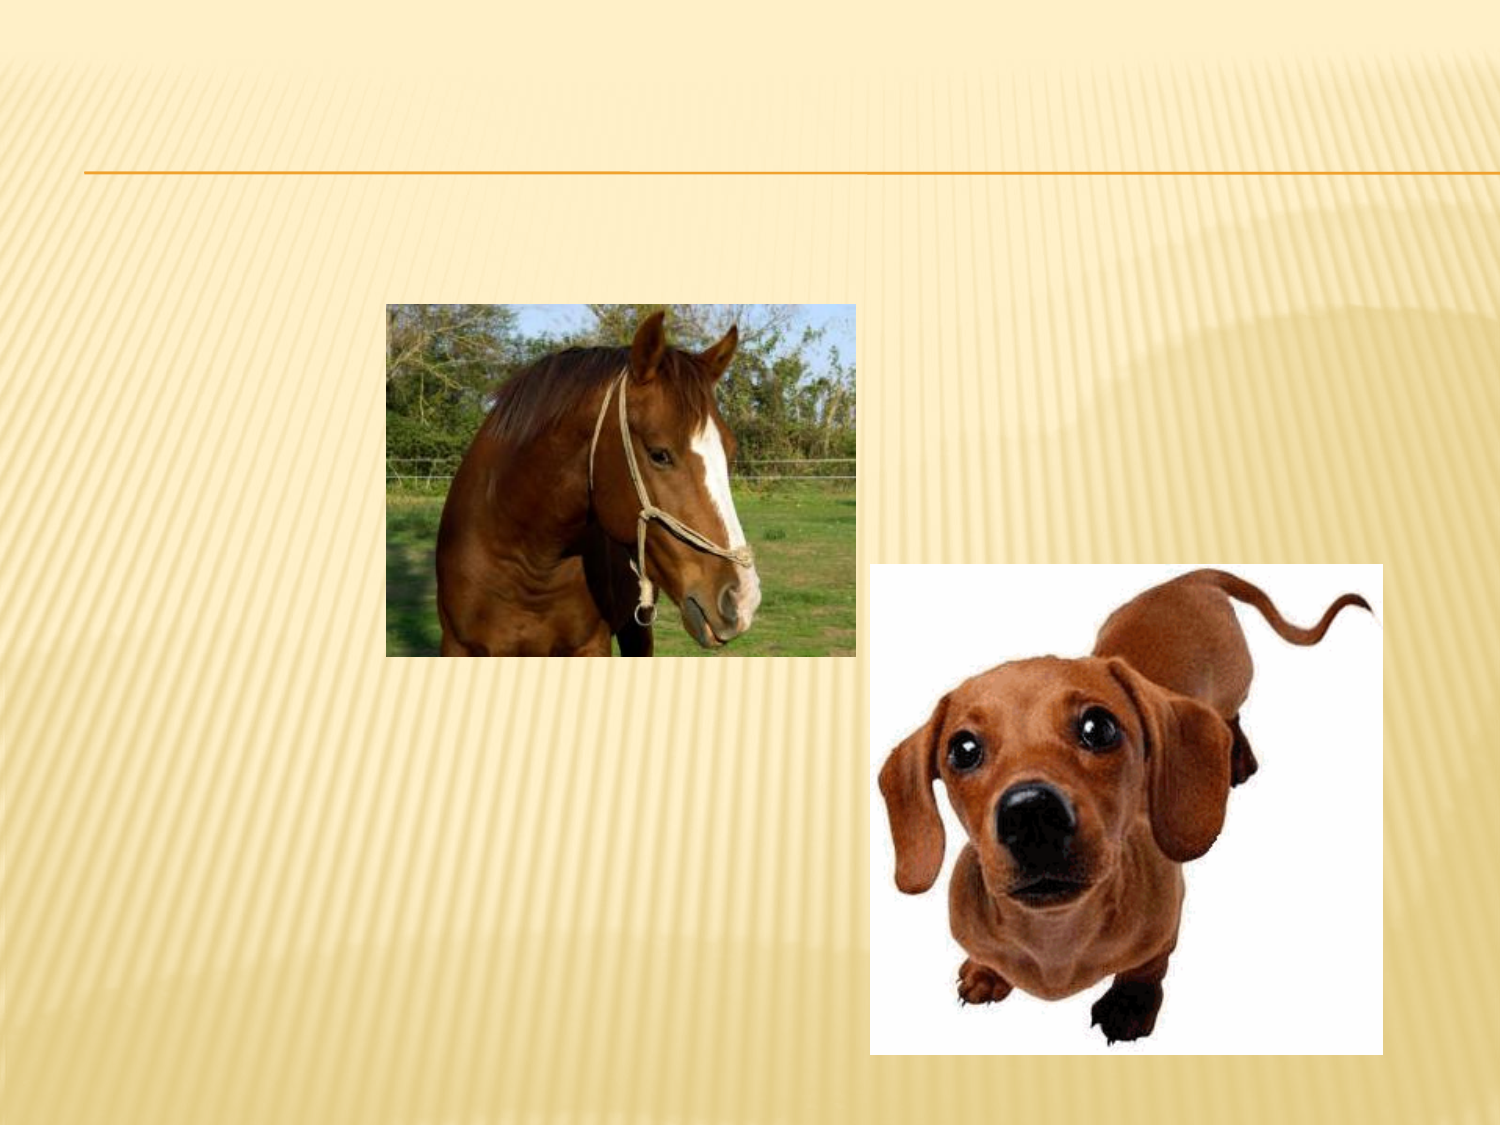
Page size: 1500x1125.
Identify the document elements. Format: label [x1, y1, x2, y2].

list [386, 304, 856, 657]
picture [869, 563, 1383, 1055]
